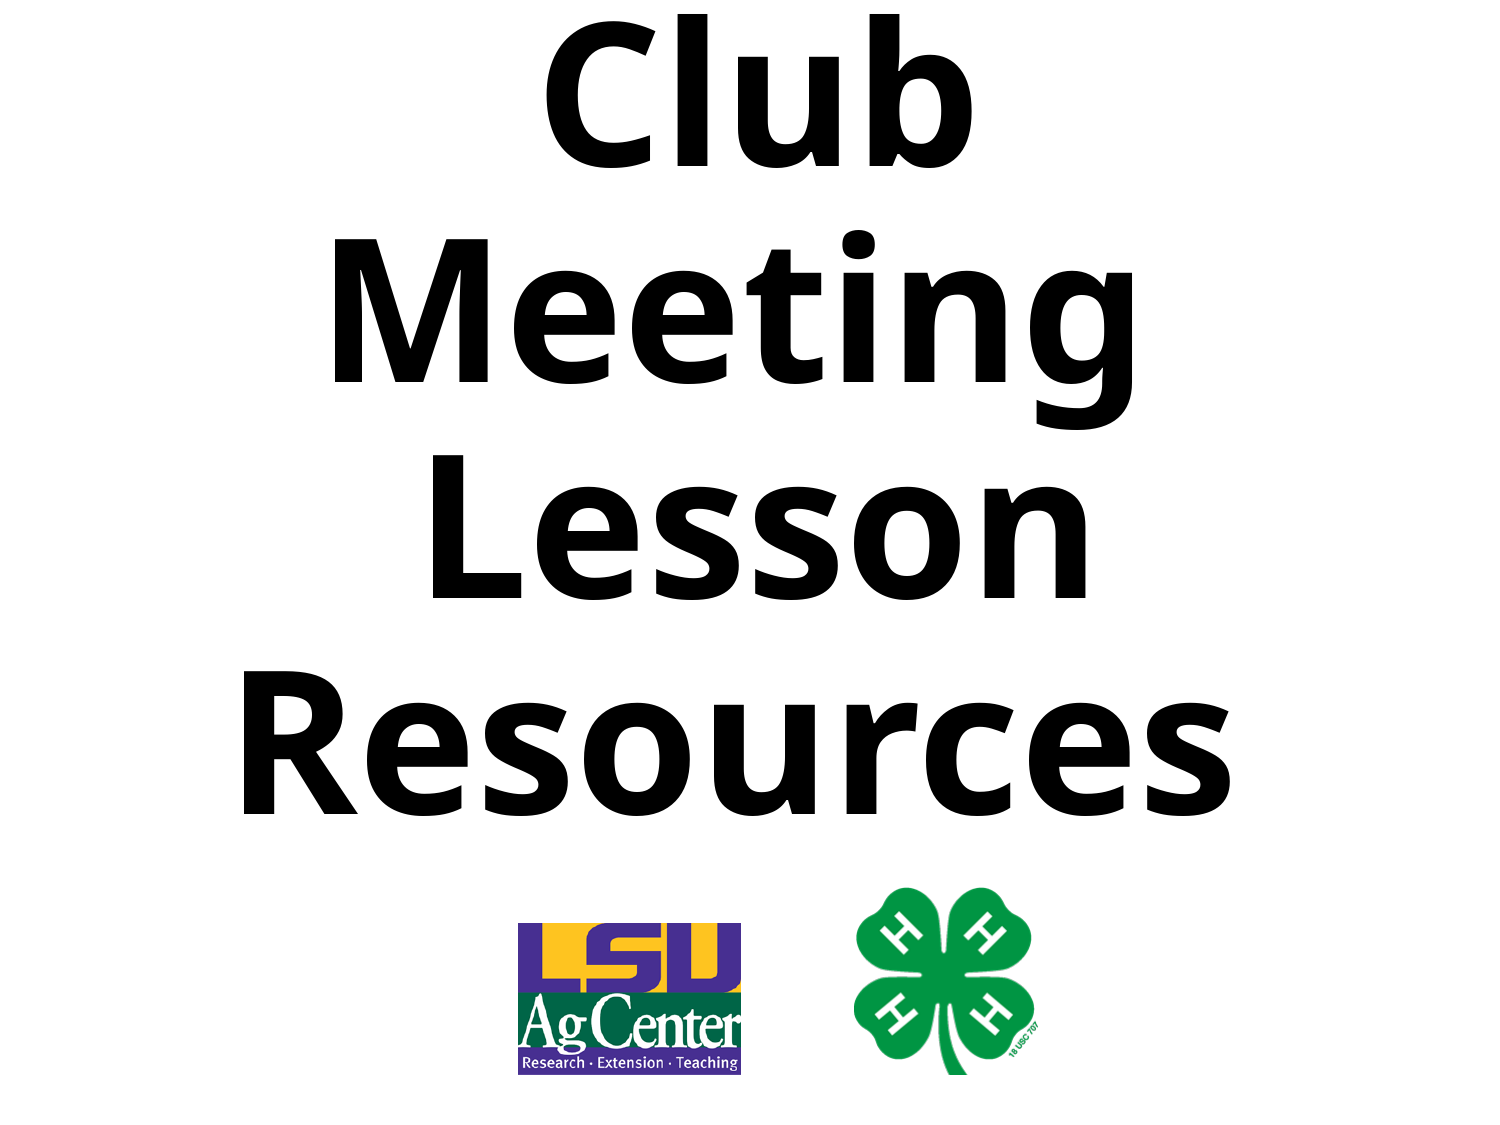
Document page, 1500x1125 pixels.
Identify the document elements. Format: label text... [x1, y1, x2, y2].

title Club Meeting Lesson Resources [121, 473, 1397, 865]
picture [854, 885, 1038, 1075]
picture [518, 923, 741, 1075]
